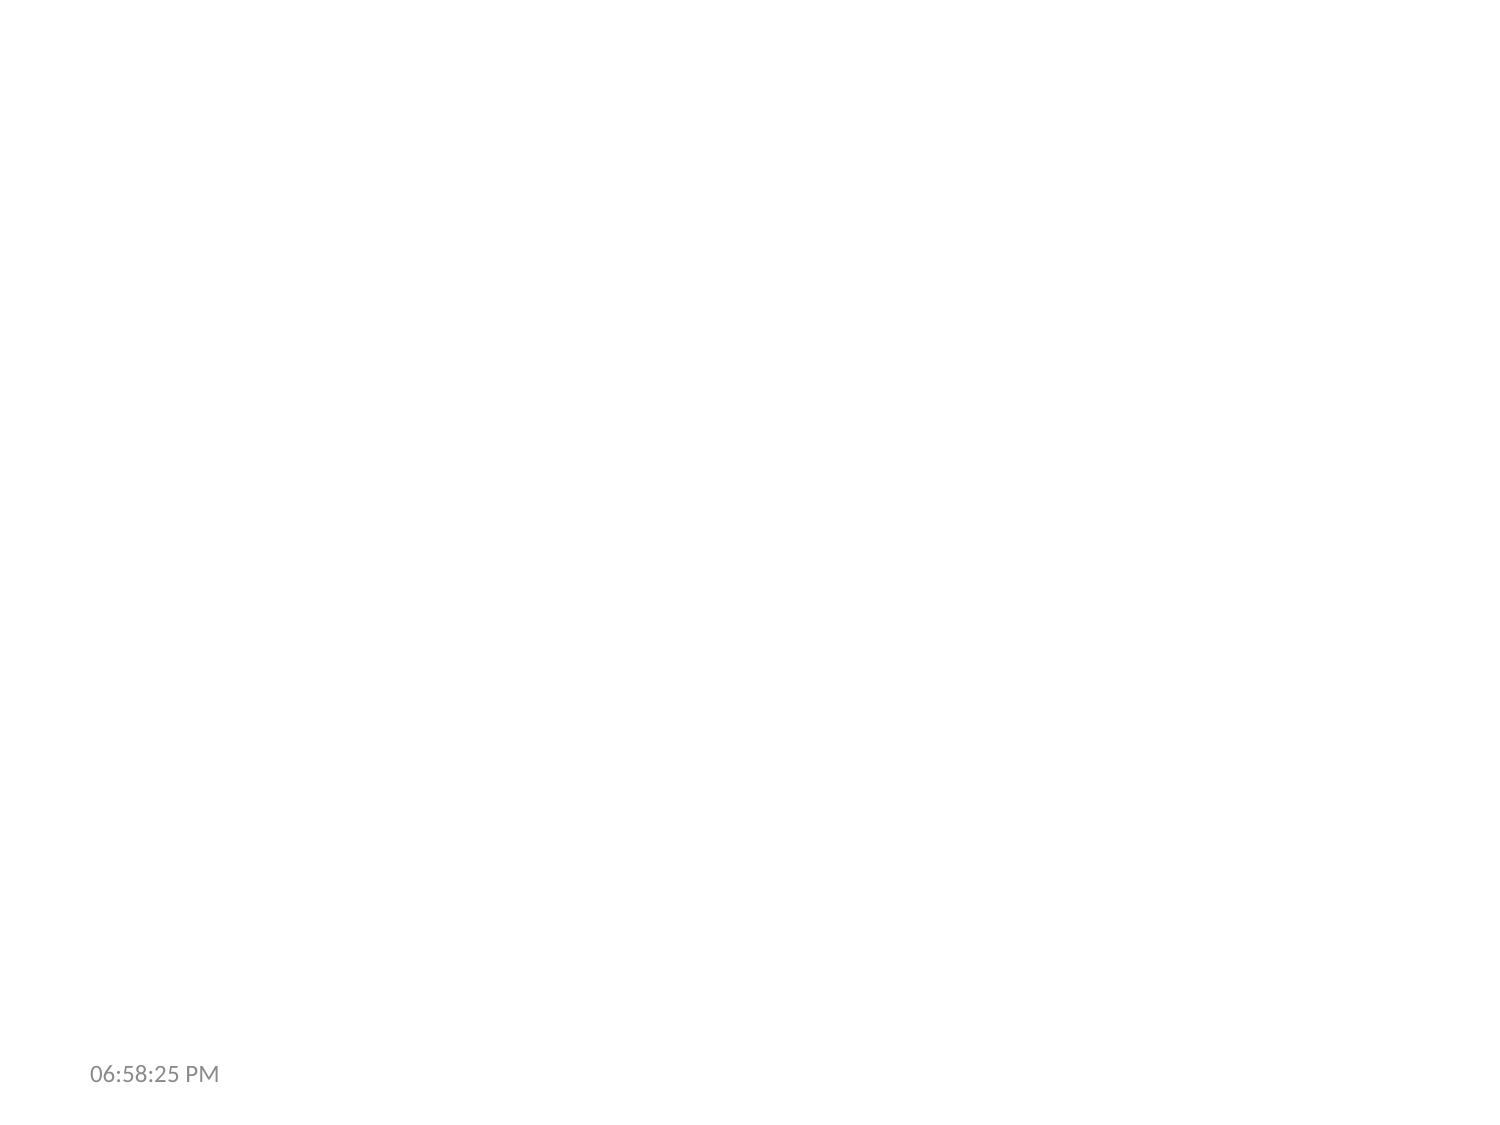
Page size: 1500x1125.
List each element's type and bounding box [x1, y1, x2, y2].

slide_number [75, 1042, 425, 1103]
